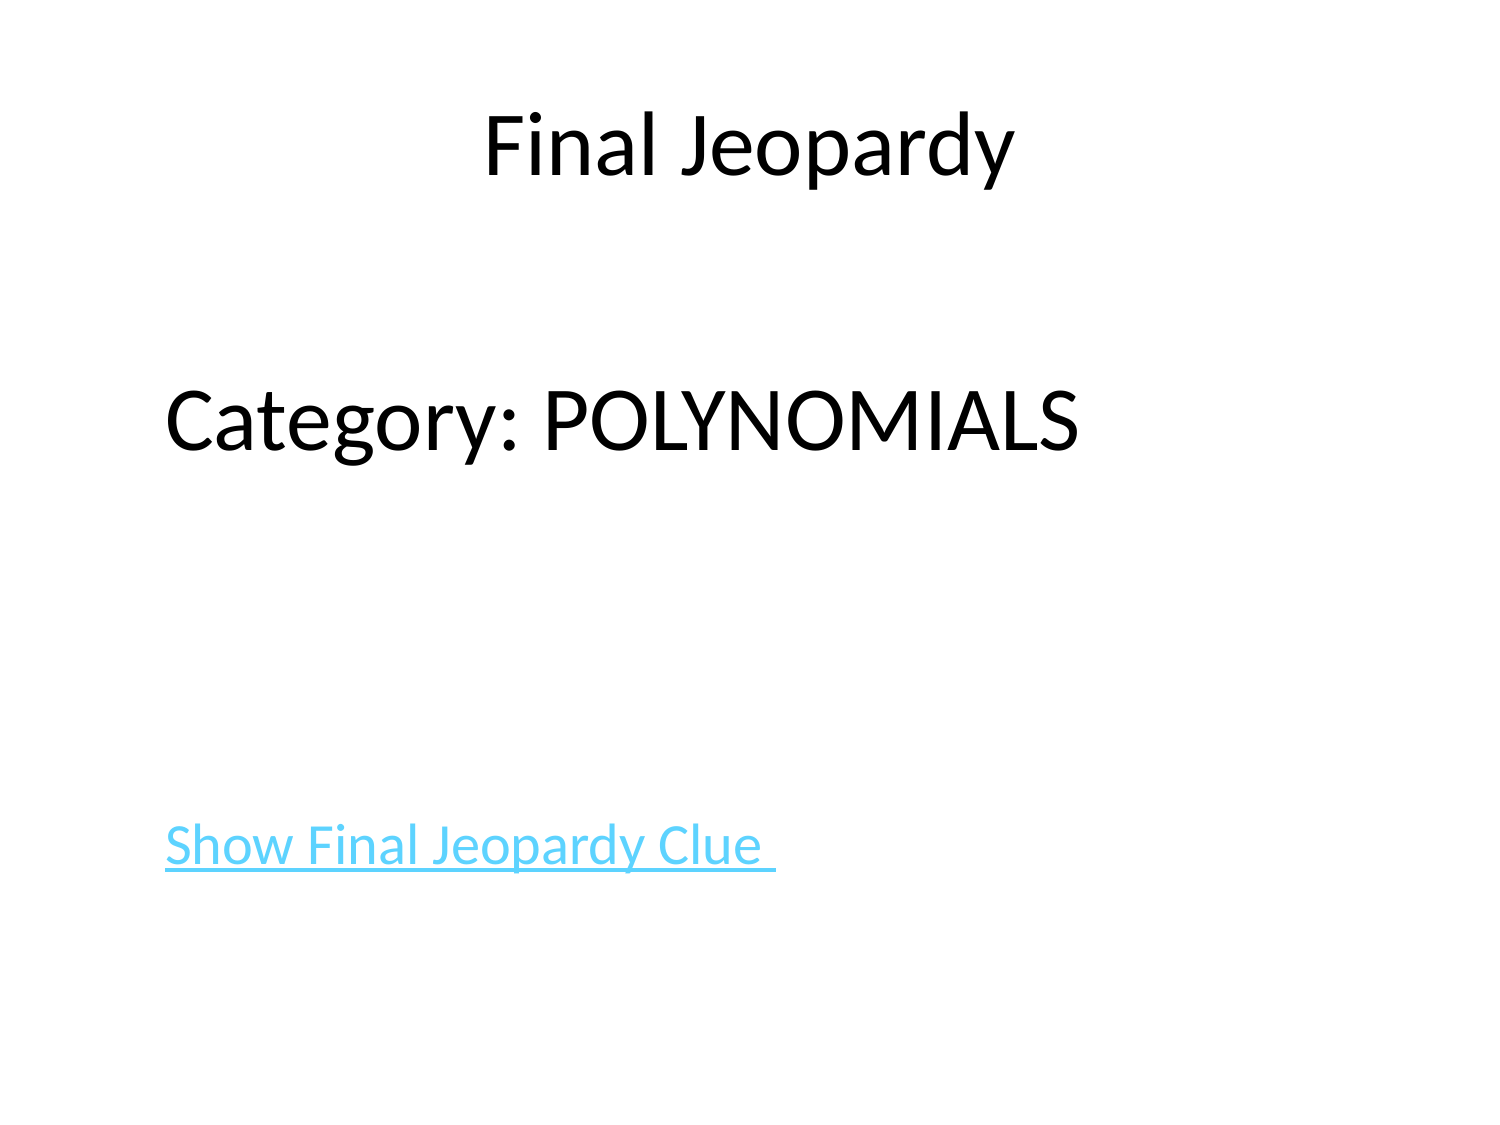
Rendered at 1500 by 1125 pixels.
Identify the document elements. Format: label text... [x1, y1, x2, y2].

list Category: POLYNOMIALS Show Final Jeopardy Clue [75, 262, 1425, 1005]
title Final Jeopardy [75, 45, 1425, 233]
